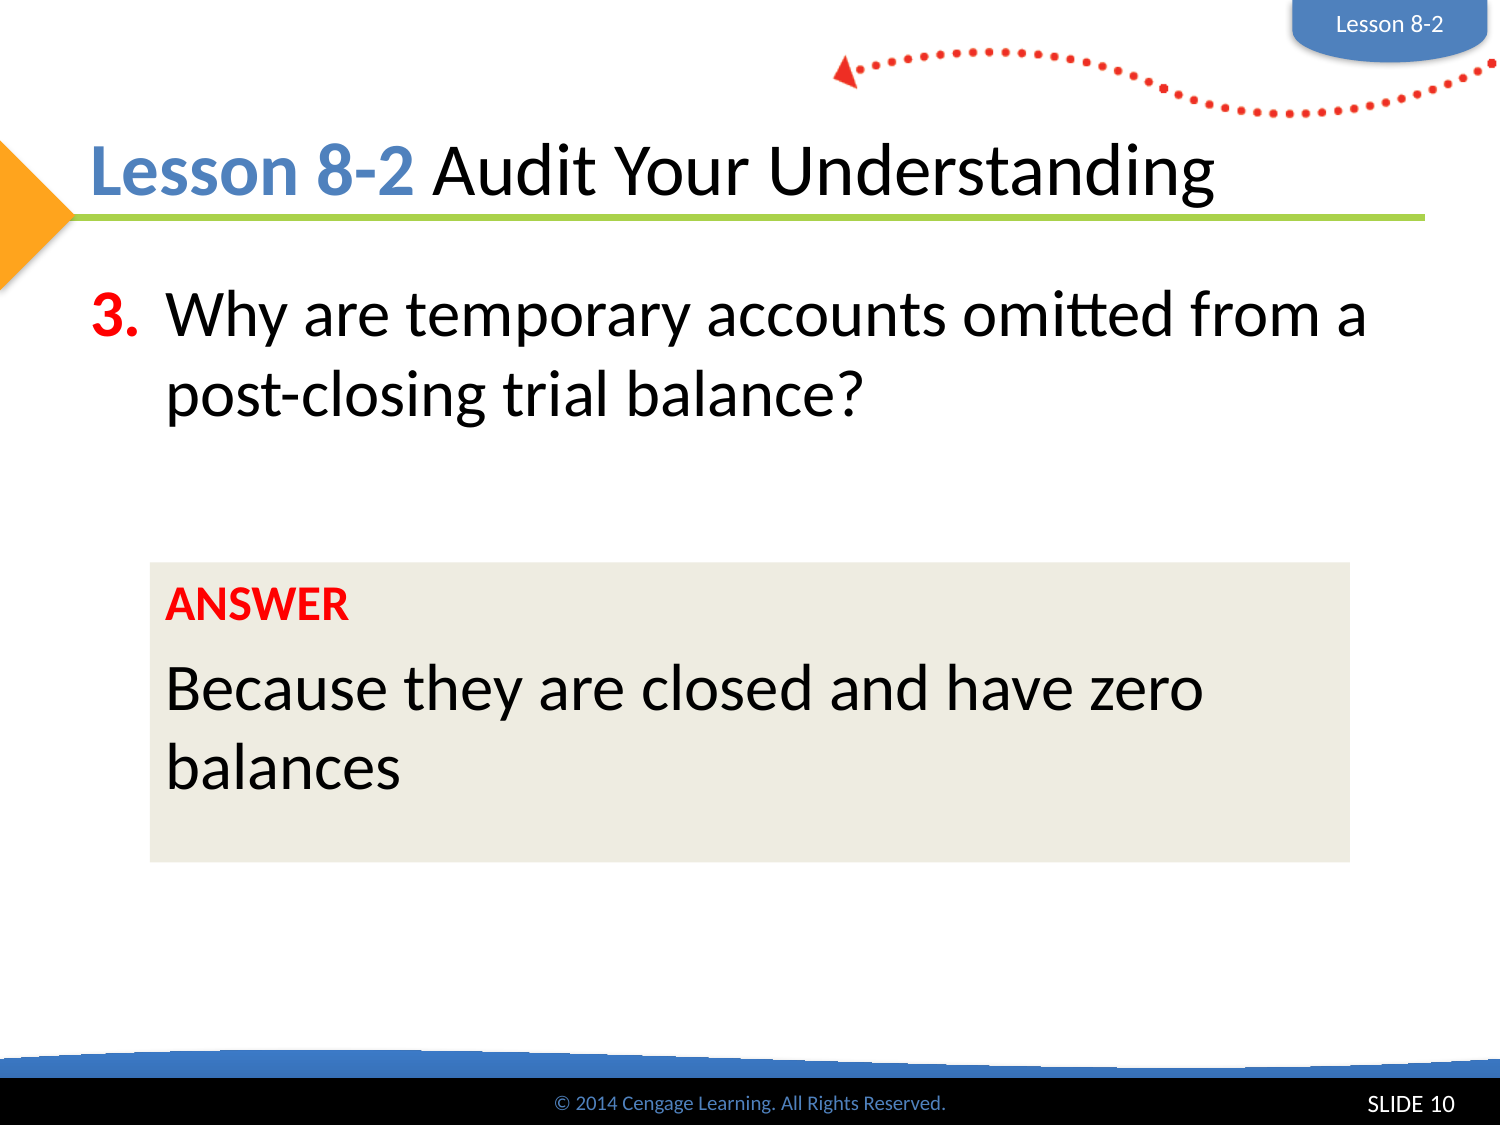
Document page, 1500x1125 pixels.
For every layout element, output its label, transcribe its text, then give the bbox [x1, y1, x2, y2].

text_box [1292, 0, 1488, 63]
slide_number SLIDE 10 [1170, 1080, 1470, 1125]
list 3. Why are temporary accounts omitted from a post-closing trial balance? [75, 262, 1425, 1005]
picture [827, 37, 1500, 126]
text_box ANSWER Because they are closed and have zero balances [149, 562, 1350, 863]
title Lesson 8-2 Audit Your Understanding [75, 29, 1350, 218]
text_box [0, 138, 78, 293]
